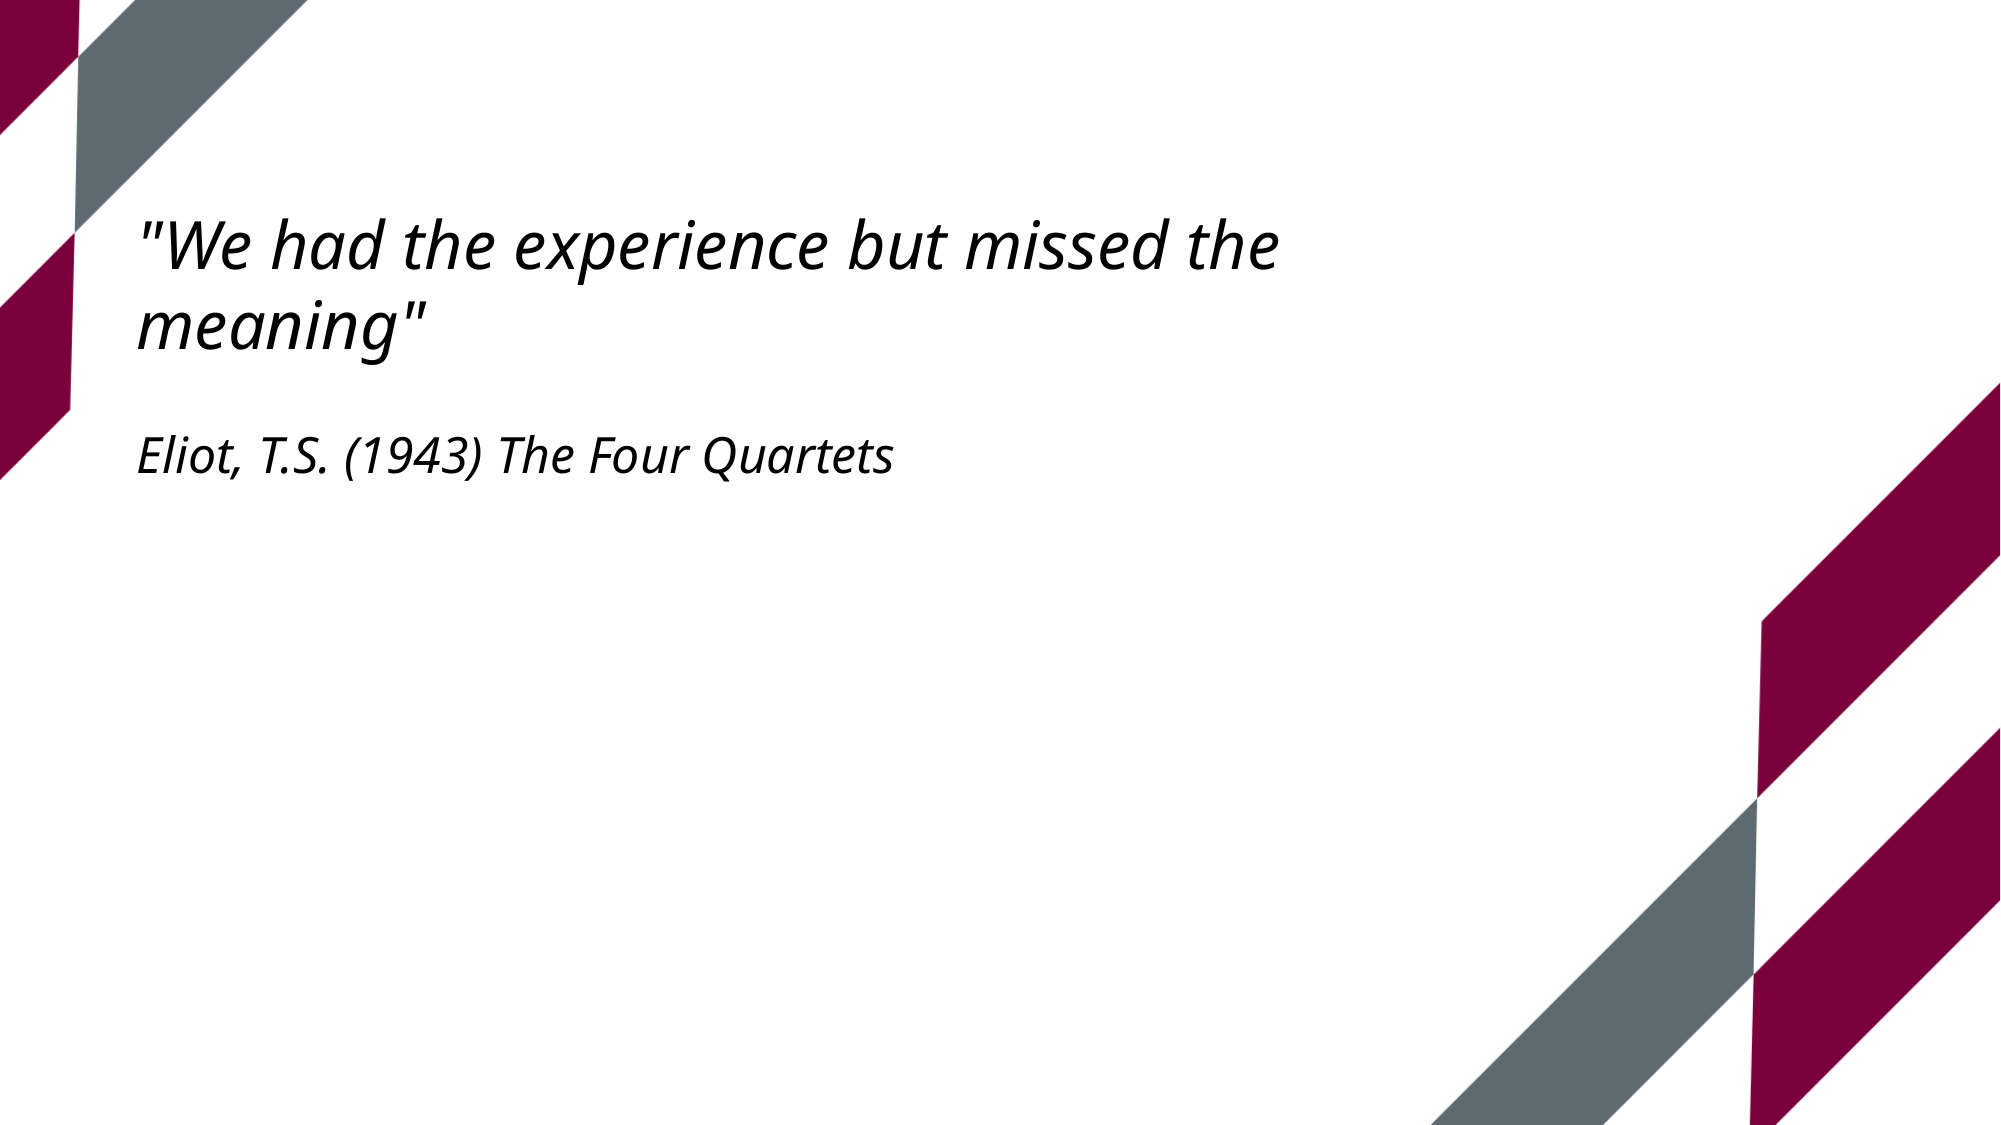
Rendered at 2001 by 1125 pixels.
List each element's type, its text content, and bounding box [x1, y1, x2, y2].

list "We had the experience but missed the meaning" Eliot, T.S. (1943) The Four Quartets [68, 195, 1479, 832]
picture [0, 0, 2001, 1125]
